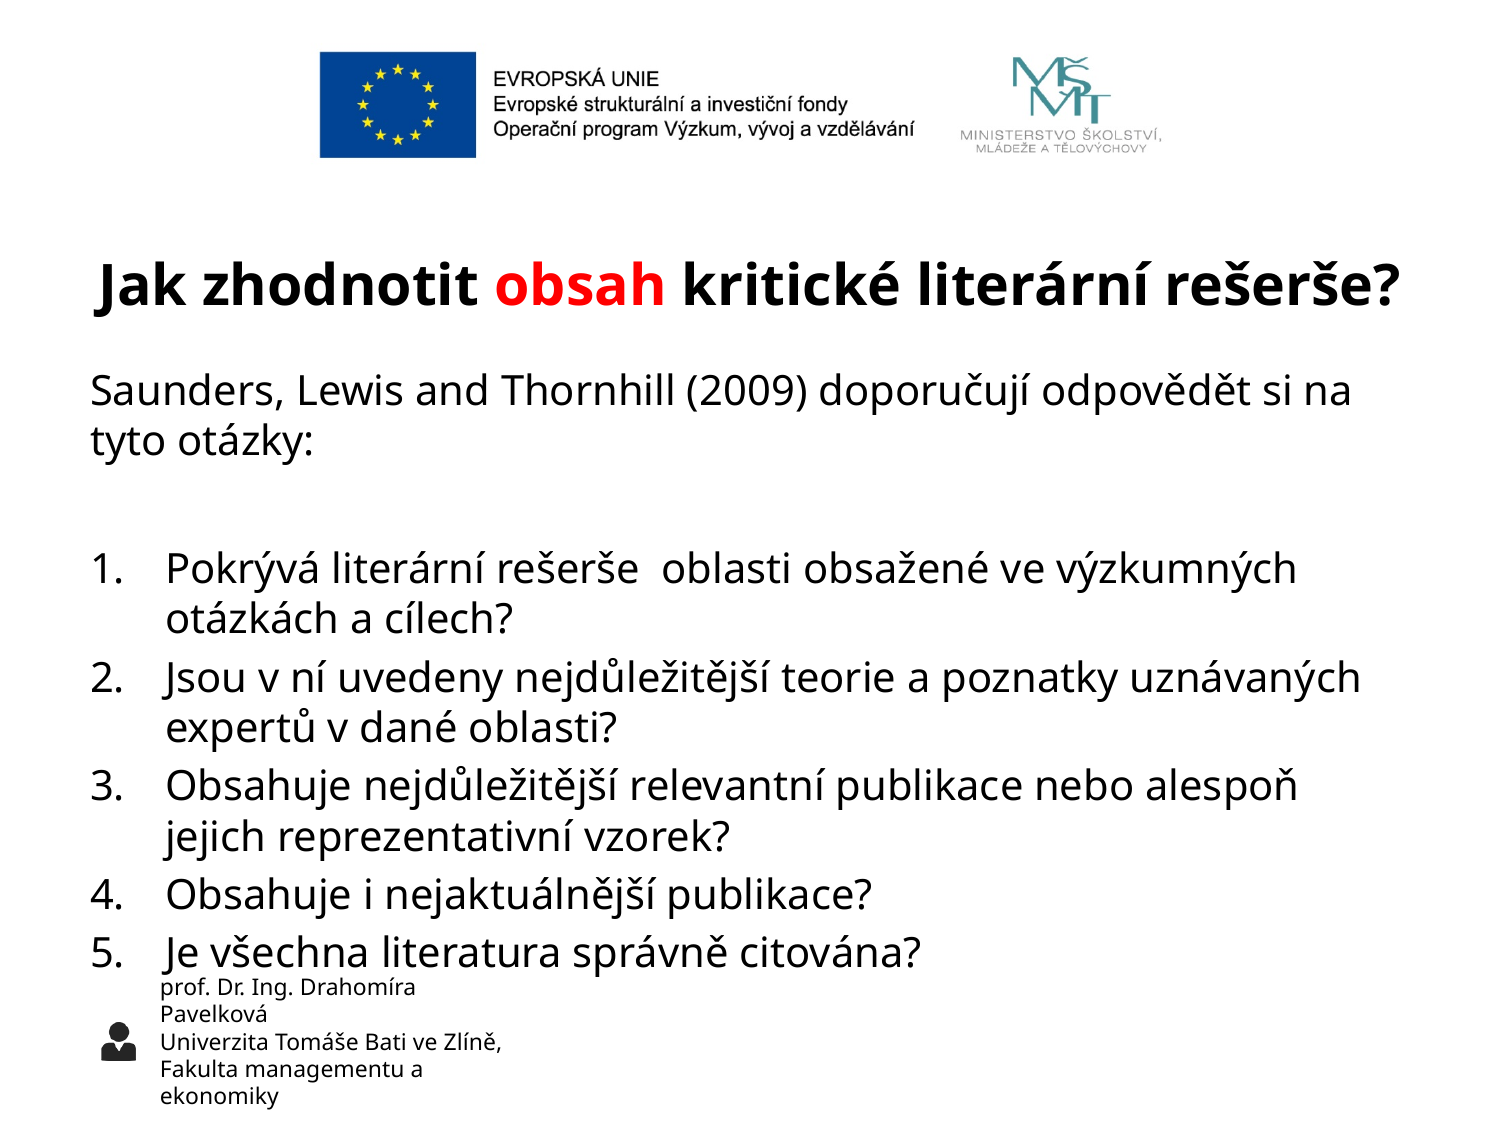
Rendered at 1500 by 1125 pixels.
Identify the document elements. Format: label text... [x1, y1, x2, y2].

title Jak zhodnotit obsah kritické literární rešerše? [75, 208, 1425, 356]
list Saunders, Lewis and Thornhill (2009) doporučují odpovědět si na tyto otázky: Pokrývá literární rešerše oblasti obsažené ve výzkumných otázkách a cílech? Jsou v ní uvedeny nejdůležitější teorie a poznatky uznávaných expertů v dané oblasti? Obsahuje nejdůležitější relevantní publikace nebo alespoň jejich reprezentativní vzorek? Obsahuje i nejaktuálnější publikace? Je všechna literatura správně citována? [75, 356, 1425, 1005]
picture [267, 0, 1213, 210]
footer prof. Dr. Ing. Drahomíra Pavelková Univerzita Tomáše Bati ve Zlíně, Fakulta managementu a ekonomiky [145, 999, 526, 1083]
picture [101, 1021, 136, 1062]
